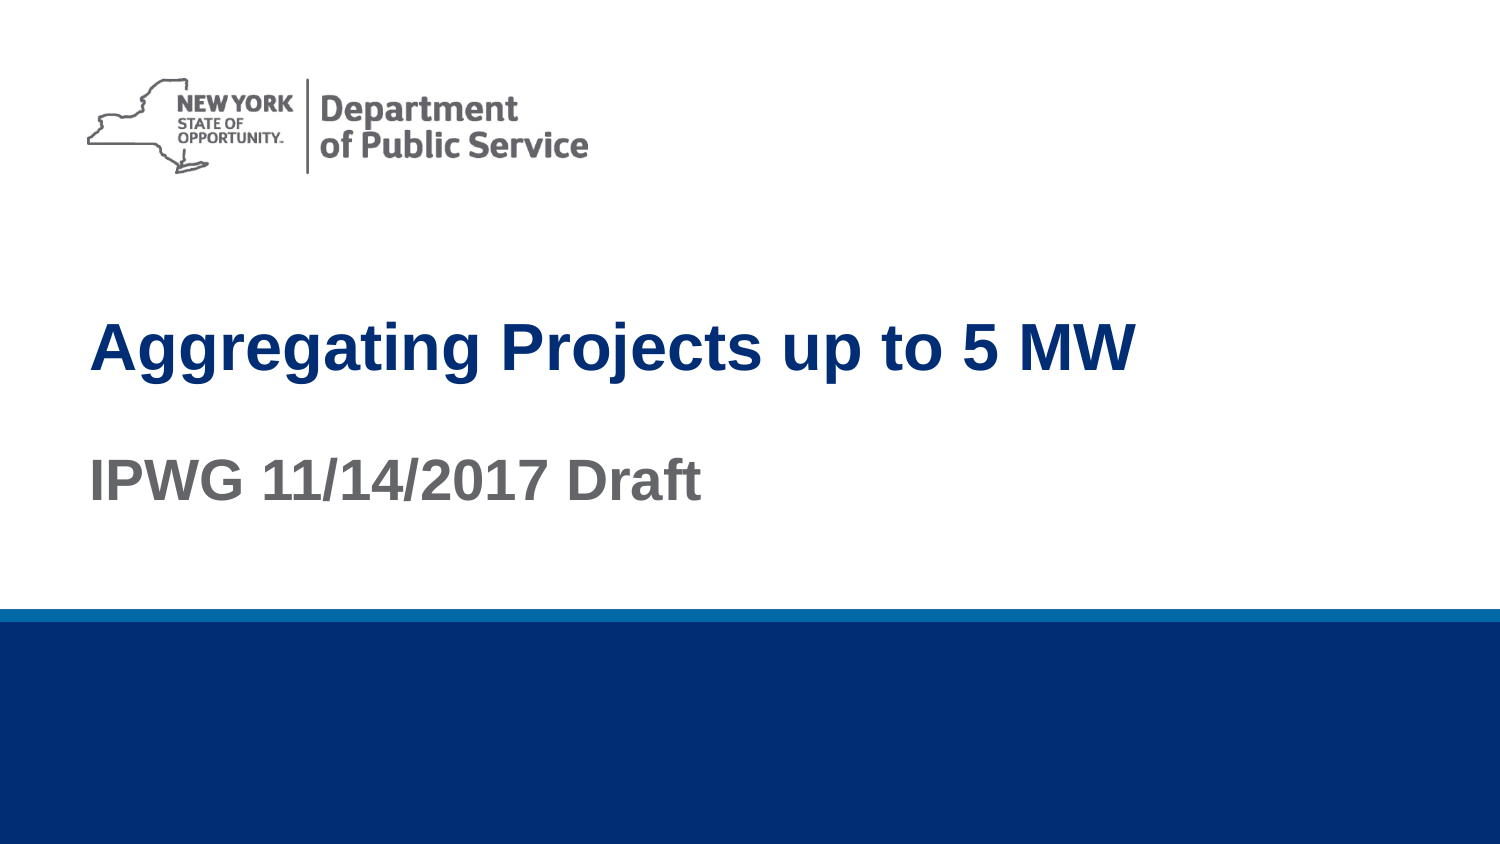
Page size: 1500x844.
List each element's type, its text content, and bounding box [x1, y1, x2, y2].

picture [87, 78, 588, 174]
text_box IPWG 11/14/2017 Draft [74, 434, 1025, 520]
text_box Aggregating Projects up to 5 MW [74, 296, 1338, 392]
